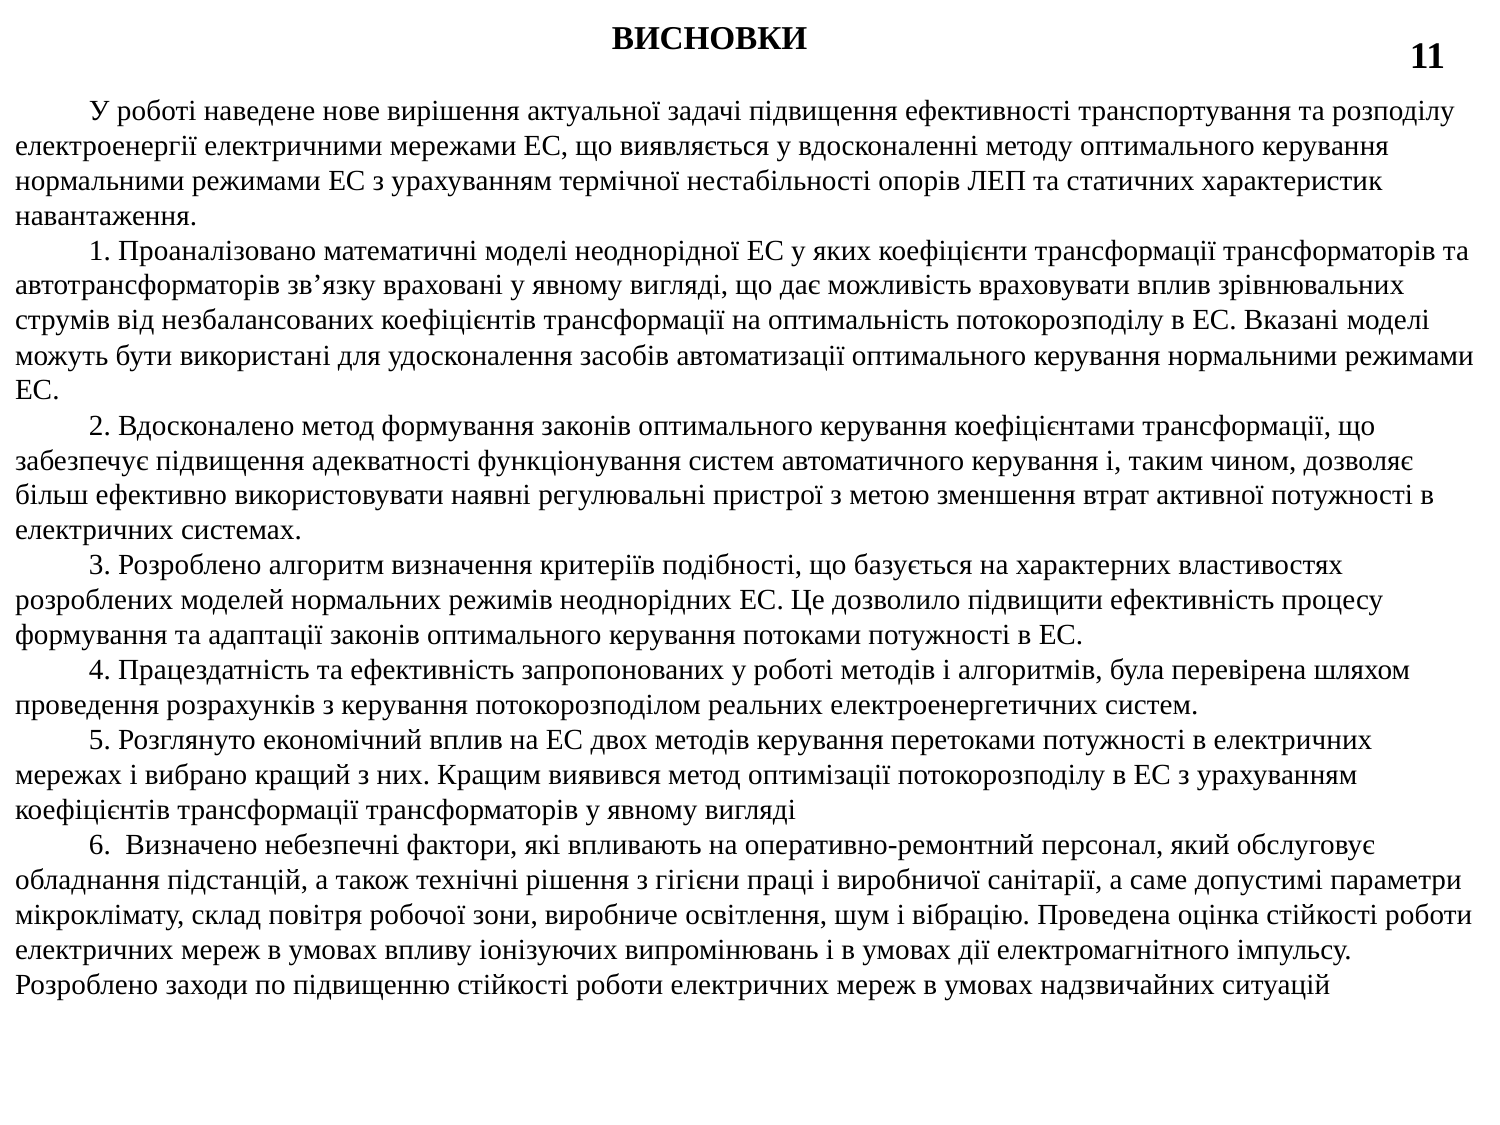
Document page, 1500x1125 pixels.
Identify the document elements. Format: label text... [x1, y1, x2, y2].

text_box 11 [1394, 23, 1461, 84]
text_box ВИСНОВКИ У роботі наведене нове вирішення актуальної задачі підвищення ефективності транспортування та розподілу електроенергії електричними мережами ЕС, що виявляється у вдосконаленні методу оптимального керування нормальними режимами ЕС з урахуванням термічної нестабільності опорів ЛЕП та статичних характеристик навантаження. 1. Проаналізовано математичні моделі неоднорідної ЕС у яких коефіцієнти трансформації трансформаторів та автотрансформаторів зв’язку враховані у явному вигляді, що дає можливість враховувати вплив зрівнювальних струмів від незбалансованих коефіцієнтів трансформації на оптимальність потокорозподілу в ЕС. Вказані моделі можуть бути використані для удосконалення засобів автоматизації оптимального керування нормальними режимами ЕС. 2. Вдосконалено метод формування законів оптимального керування коефіцієнтами трансформації, що забезпечує підвищення адекватності функціонування систем автоматичного керування і, таким чином, дозволяє більш ефективно використовувати наявні регулювальні пристрої з метою зменшення втрат активної потужності в електричних системах. 3. Розроблено алгоритм визначення критеріїв подібності, що базується на характерних властивостях розроблених моделей нормальних режимів неоднорідних ЕС. Це дозволило підвищити ефективність процесу формування та адаптації законів оптимального керування потоками потужності в ЕС. 4. Працездатність та ефективність запропонованих у роботі методів і алгоритмів, була перевірена шляхом проведення розрахунків з керування потокорозподілом реальних електроенергетичних систем. 5. Розглянуто економічний вплив на ЕС двох методів керування перетоками потужності в електричних мережах і вибрано кращий з них. Кращим виявився метод оптимізації потокорозподілу в ЕС з урахуванням коефіцієнтів трансформації трансформаторів у явному вигляді 6. Визначено небезпечні фактори, які впливають на оперативно-ремонтний персонал, який обслуговує обладнання підстанцій, а також технічні рішення з гігієни праці і виробничої санітарії, а саме допустимі параметри мікроклімату, склад повітря робочої зони, виробниче освітлення, шум і вібрацію. Проведена оцінка стійкості роботи електричних мереж в умовах впливу іонізуючих випромінювань і в умовах дії електромагнітного імпульсу. Розроблено заходи по підвищенню стійкості роботи електричних мереж в умовах надзвичайних ситуацій [0, 0, 1500, 1053]
